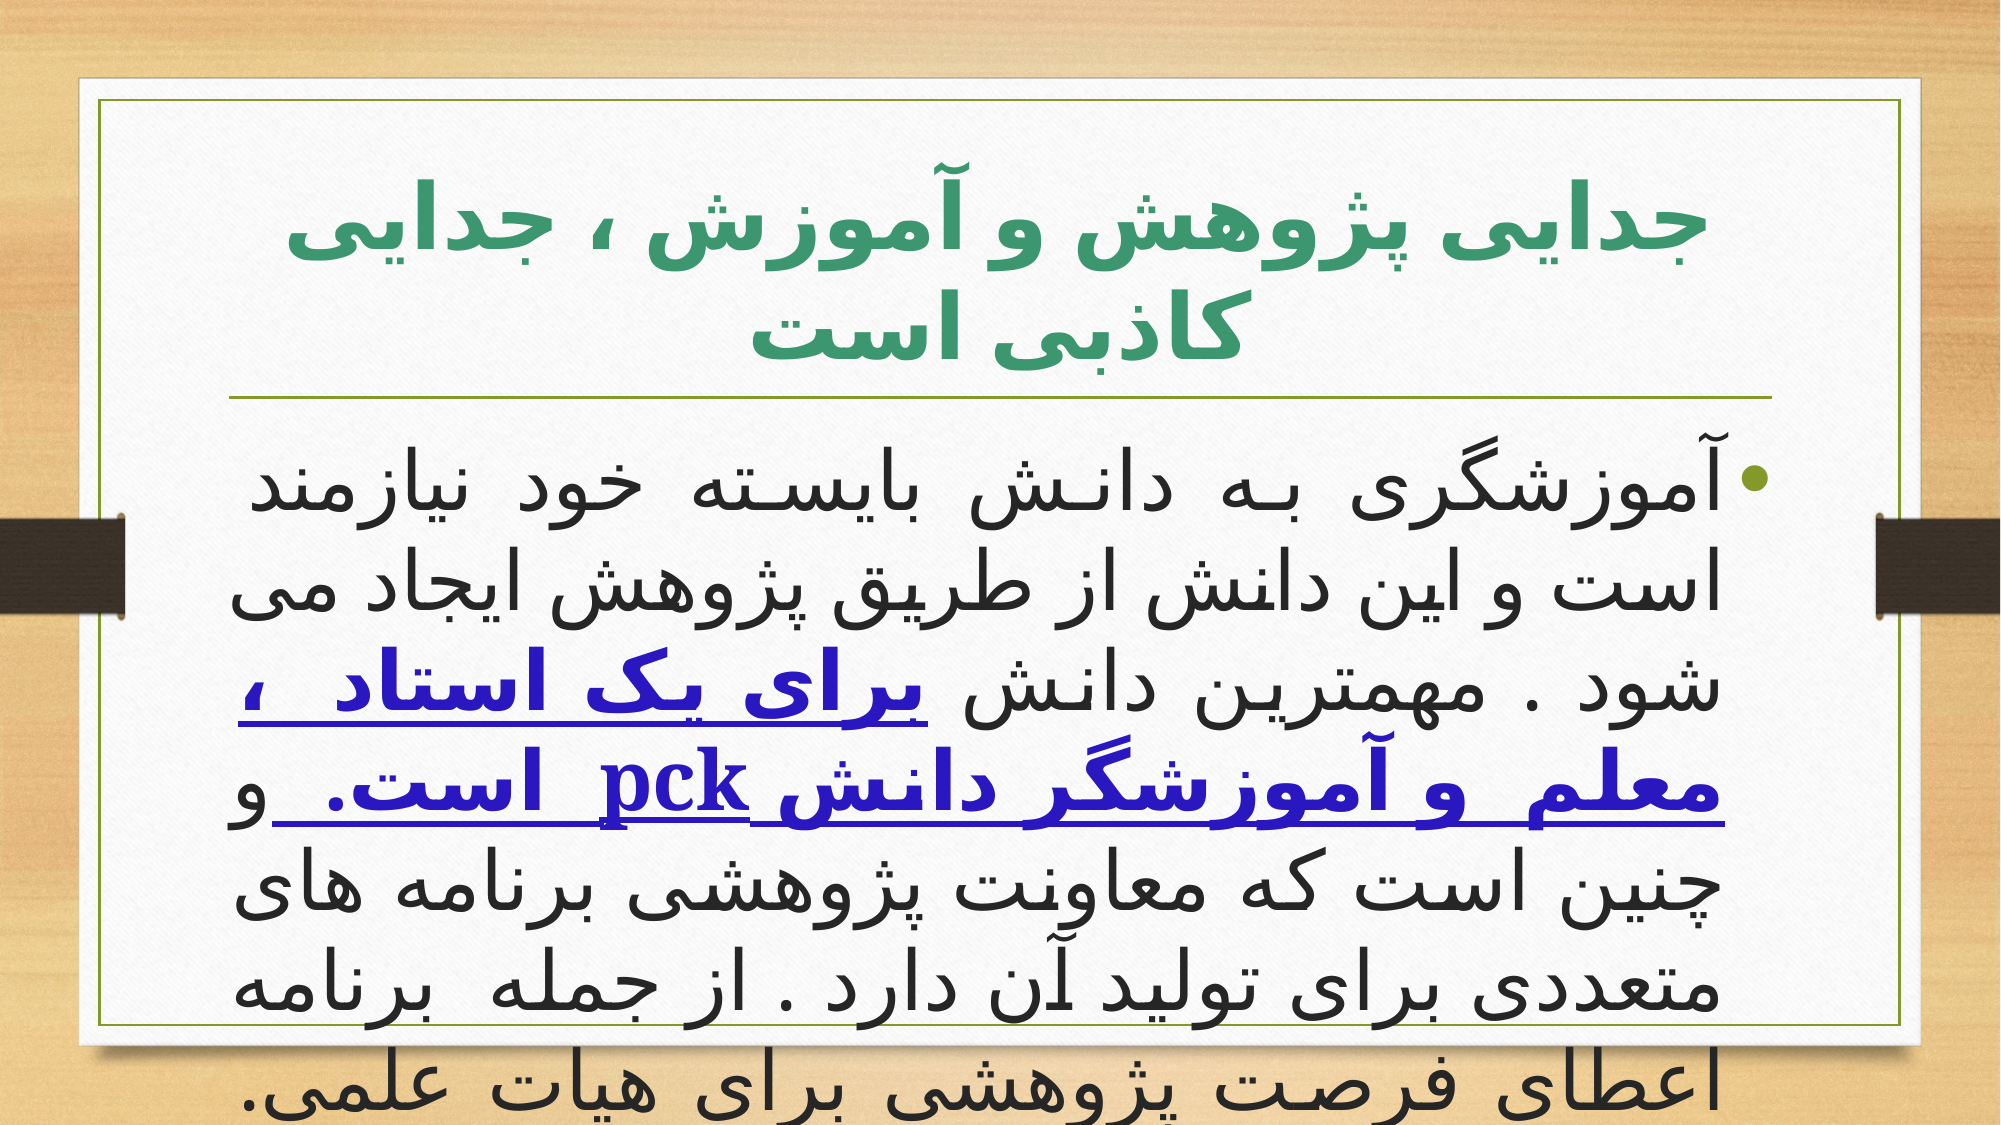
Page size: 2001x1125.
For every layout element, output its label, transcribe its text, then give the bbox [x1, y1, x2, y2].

picture [0, 0, 2001, 1125]
title جدایی پژوهش و آموزش ، جدایی کاذبی است [212, 161, 1788, 375]
list آموزشگری به دانش بایسته خود نیازمند است و این دانش از طریق پژوهش ایجاد می شود . مهمترین دانش برای یک استاد ، معلم و آموزشگر دانش pck است. و چنین است که معاونت پژوهشی برنامه های متعددی برای تولید آن دارد . از جمله برنامه اعطای فرصت پژوهشی برای هیات علمی. (برای تربیت استاد آموزش پژوه ) [212, 419, 1788, 964]
